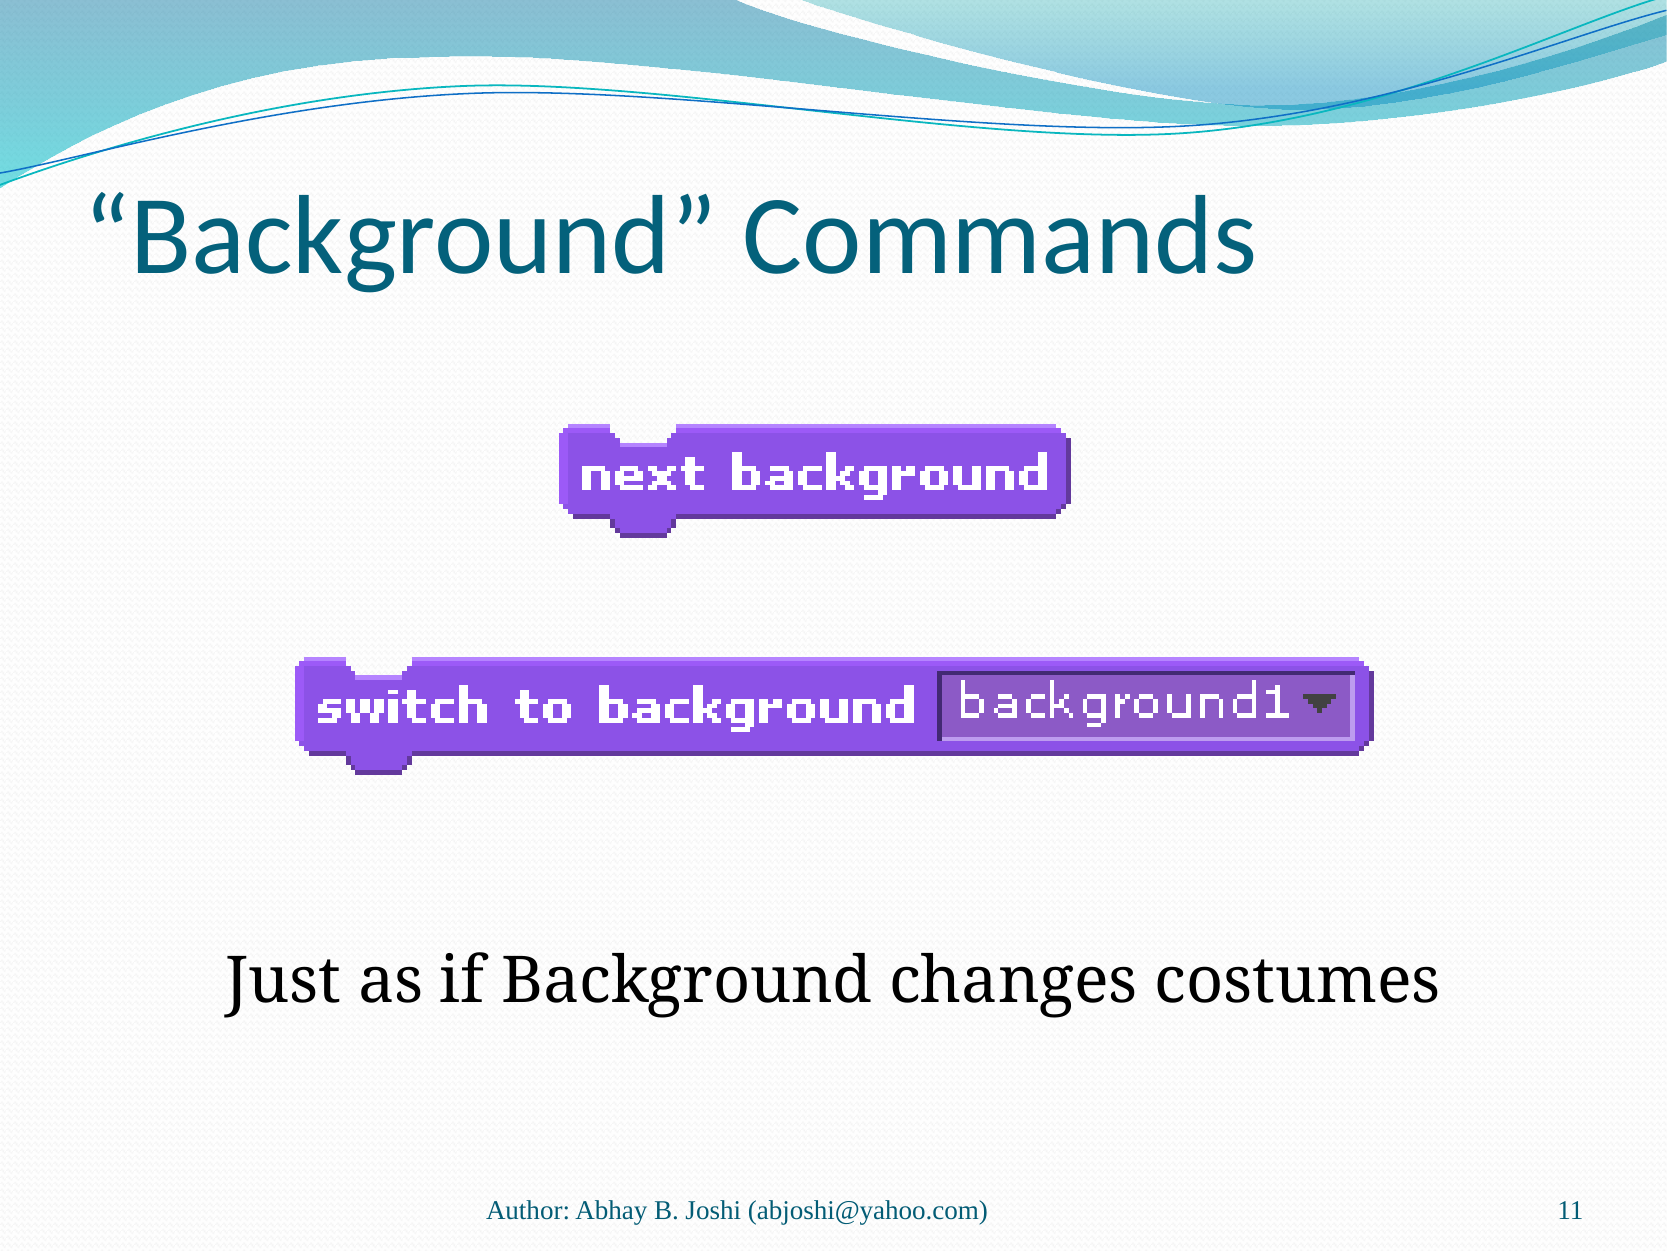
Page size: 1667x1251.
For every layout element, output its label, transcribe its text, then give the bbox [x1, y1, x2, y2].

title “Background” Commands [83, 87, 1584, 296]
footer Author: Abhay B. Joshi (abjoshi@yahoo.com) [486, 1158, 1098, 1226]
picture [295, 657, 1375, 776]
picture [559, 424, 1071, 538]
slide_number 11 [1444, 1158, 1584, 1226]
list Just as if Background changes costumes [83, 352, 1584, 1153]
